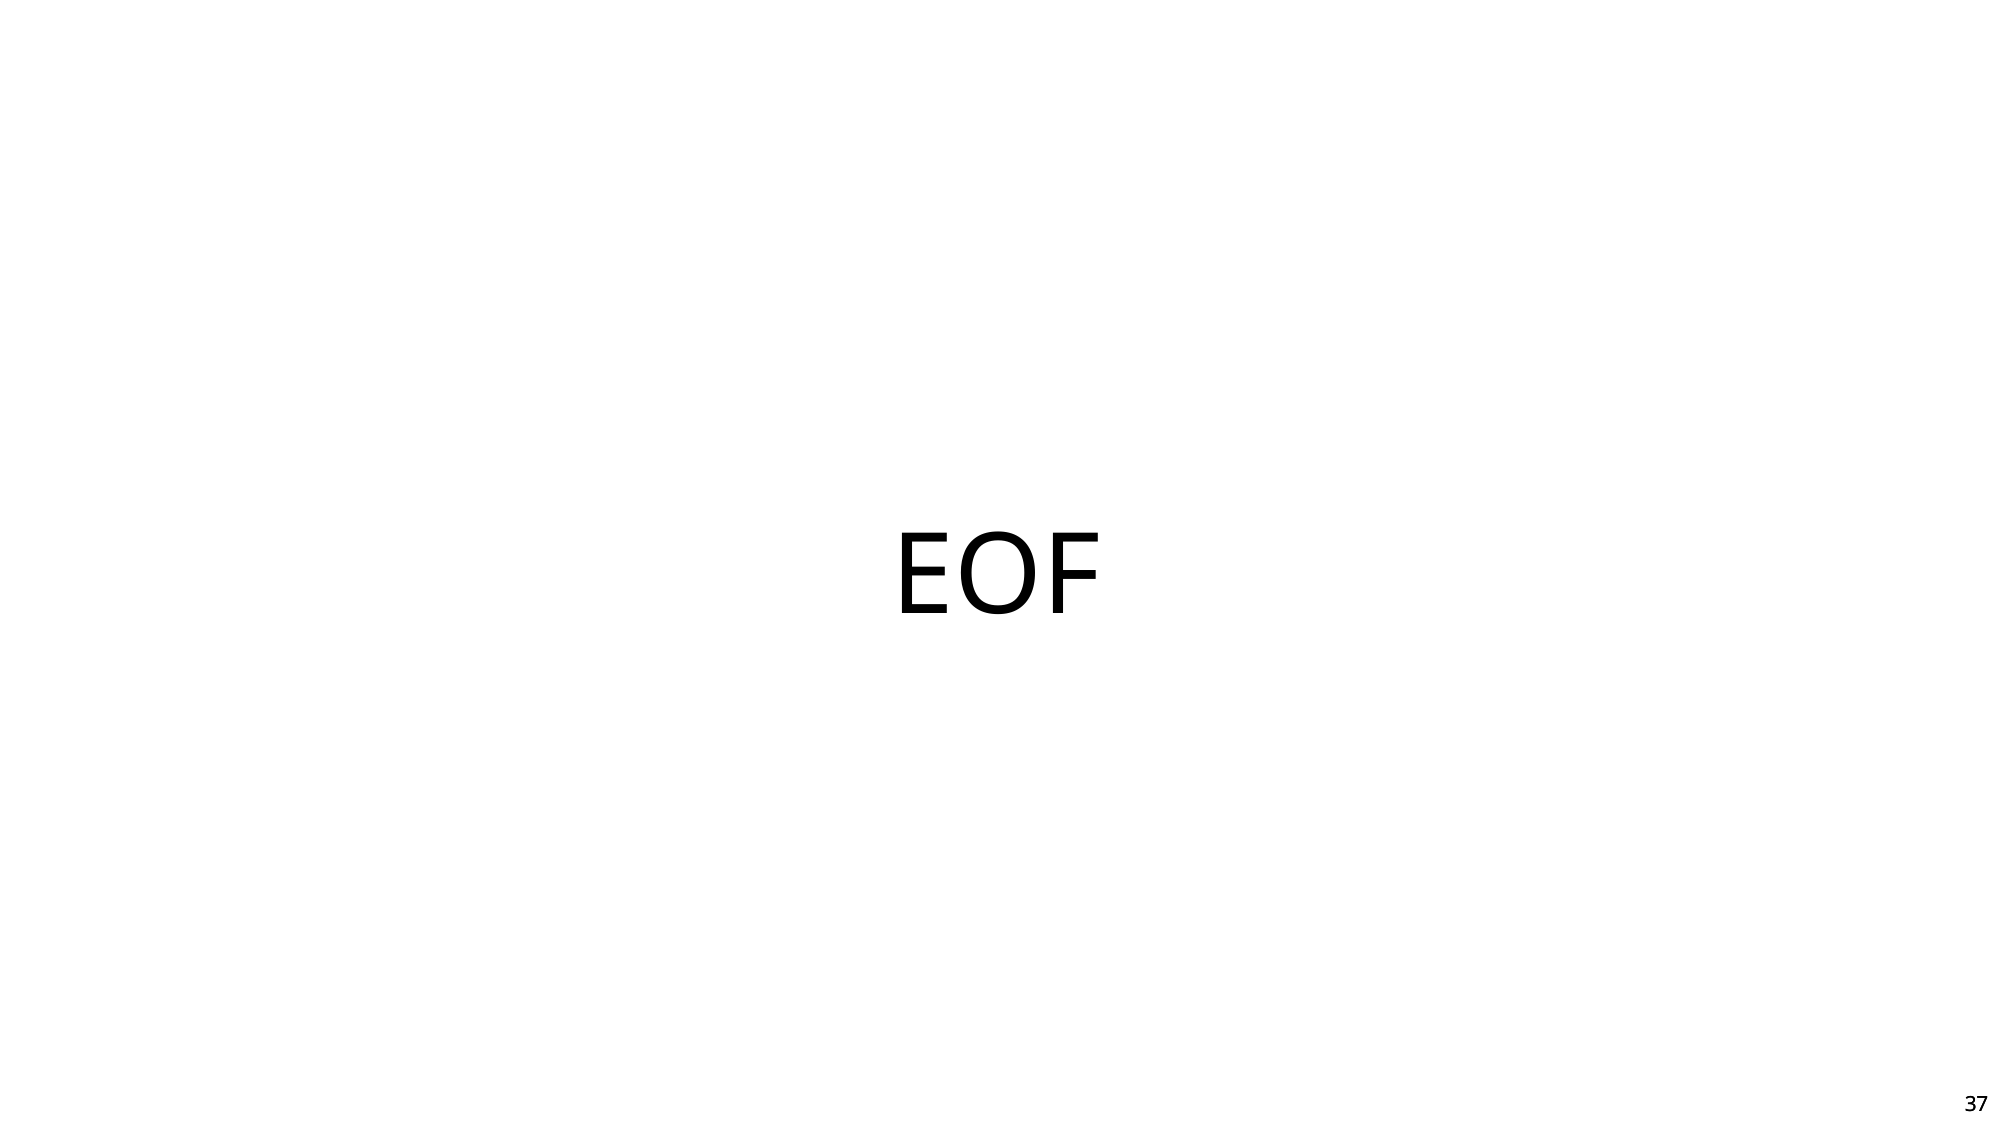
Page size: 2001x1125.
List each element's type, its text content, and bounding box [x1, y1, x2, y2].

text_box EOF [125, 298, 1867, 827]
